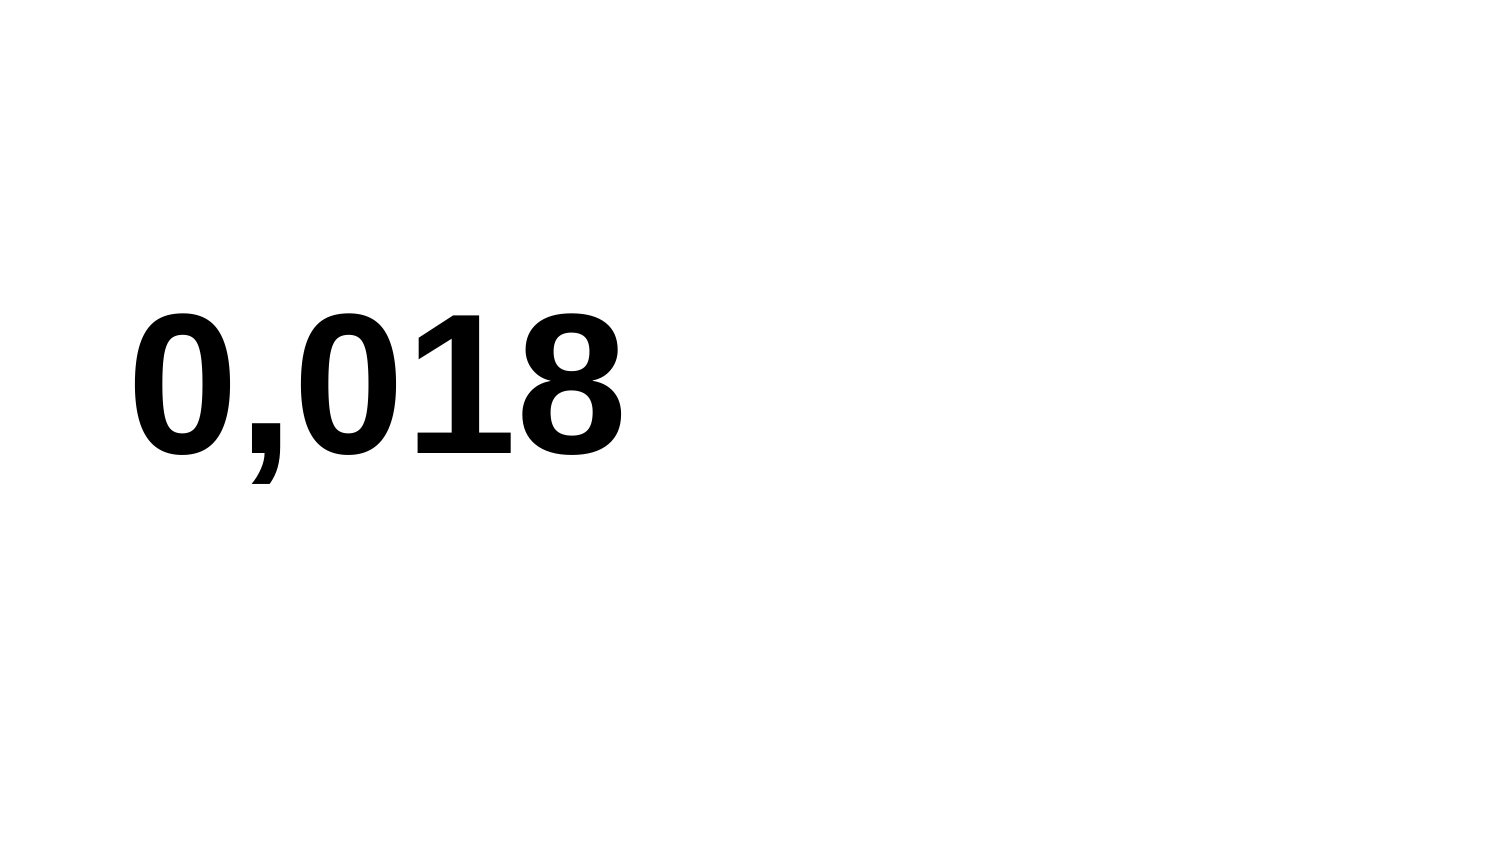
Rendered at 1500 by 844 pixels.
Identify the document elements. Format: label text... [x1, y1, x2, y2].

text_box 0,018 [112, 235, 1388, 509]
